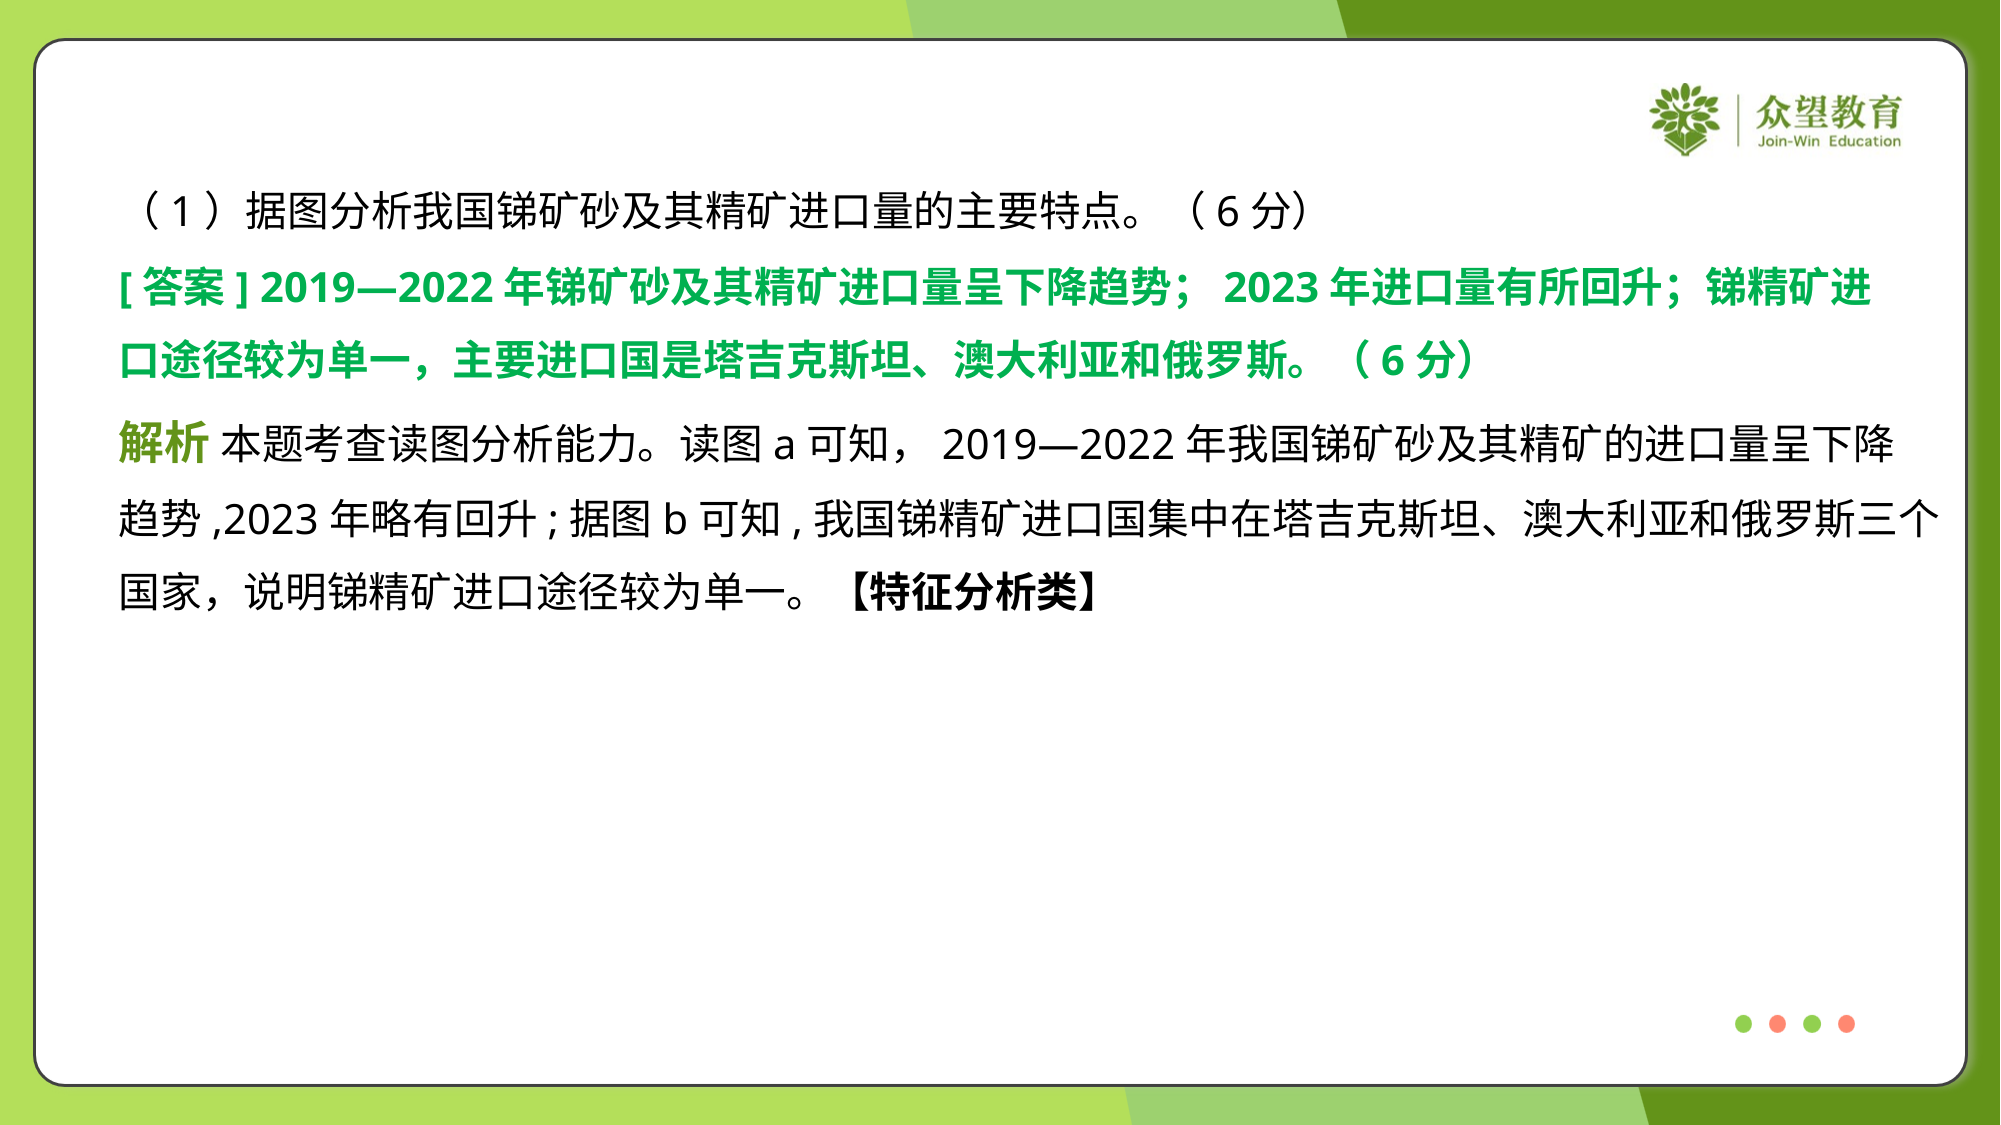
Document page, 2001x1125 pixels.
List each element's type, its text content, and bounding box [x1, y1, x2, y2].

text_box [答案] 2019—2022年锑矿砂及其精矿进口量呈下降趋势；2023年进口量有所回升；锑精矿进 口途径较为单一，主要进口国是塔吉克斯坦、澳大利亚和俄罗斯。（6分） [118, 235, 1883, 376]
picture [0, 0, 2000, 1125]
text_box 解析 本题考查读图分析能力。读图a可知，2019—2022年我国锑矿砂及其精矿的进口量呈下降 趋势,2023年略有回升;据图b可知,我国锑精矿进口国集中在塔吉克斯坦、澳大利亚和俄罗斯三个 国家，说明锑精矿进口途径较为单一。【特征分析类】 [118, 391, 1883, 609]
text_box （1）据图分析我国锑矿砂及其精矿进口量的主要特点。（6分） [118, 159, 1883, 227]
